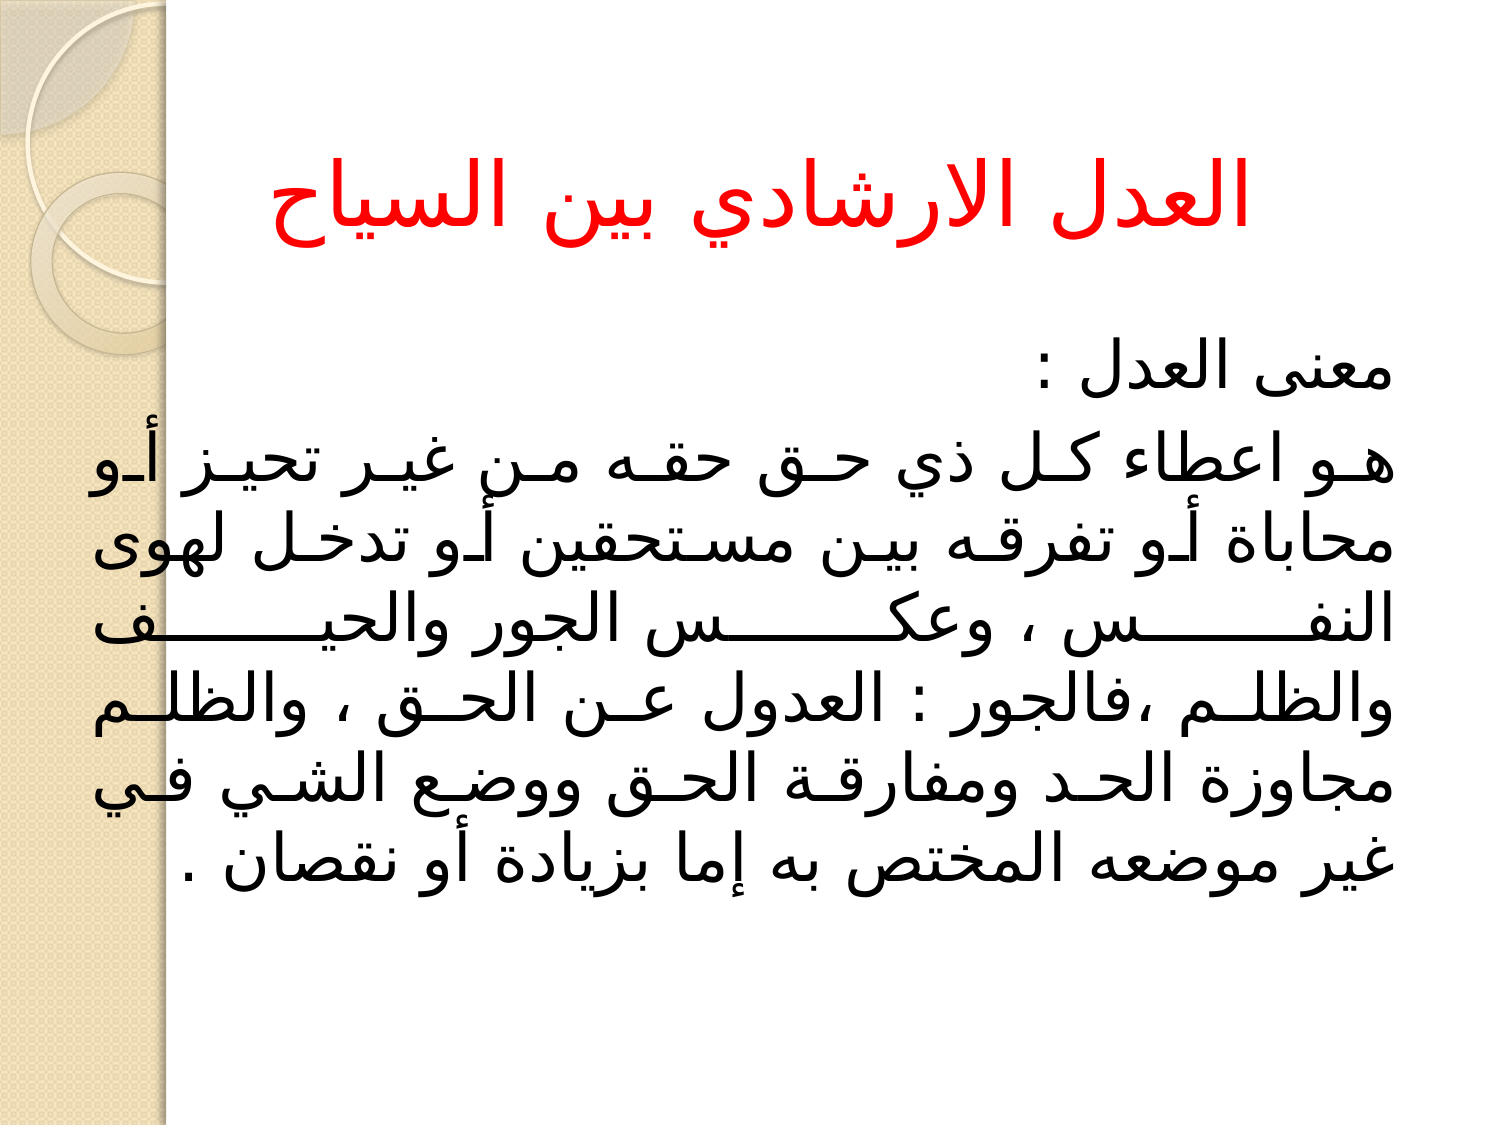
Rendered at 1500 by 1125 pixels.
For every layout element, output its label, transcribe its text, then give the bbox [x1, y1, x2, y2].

title العدل الارشادي بين السياح [171, 125, 1324, 256]
list معنى العدل : هو اعطاء كل ذي حق حقه من غير تحيز أو محاباة أو تفرقه بين مستحقين أو تدخل لهوى النفس ، وعكس الجور والحيف والظلم ،فالجور : العدول عن الحق ، والظلم مجاوزة الحد ومفارقة الحق ووضع الشي في غير موضعه المختص به إما بزيادة أو نقصان . [76, 314, 1424, 1059]
